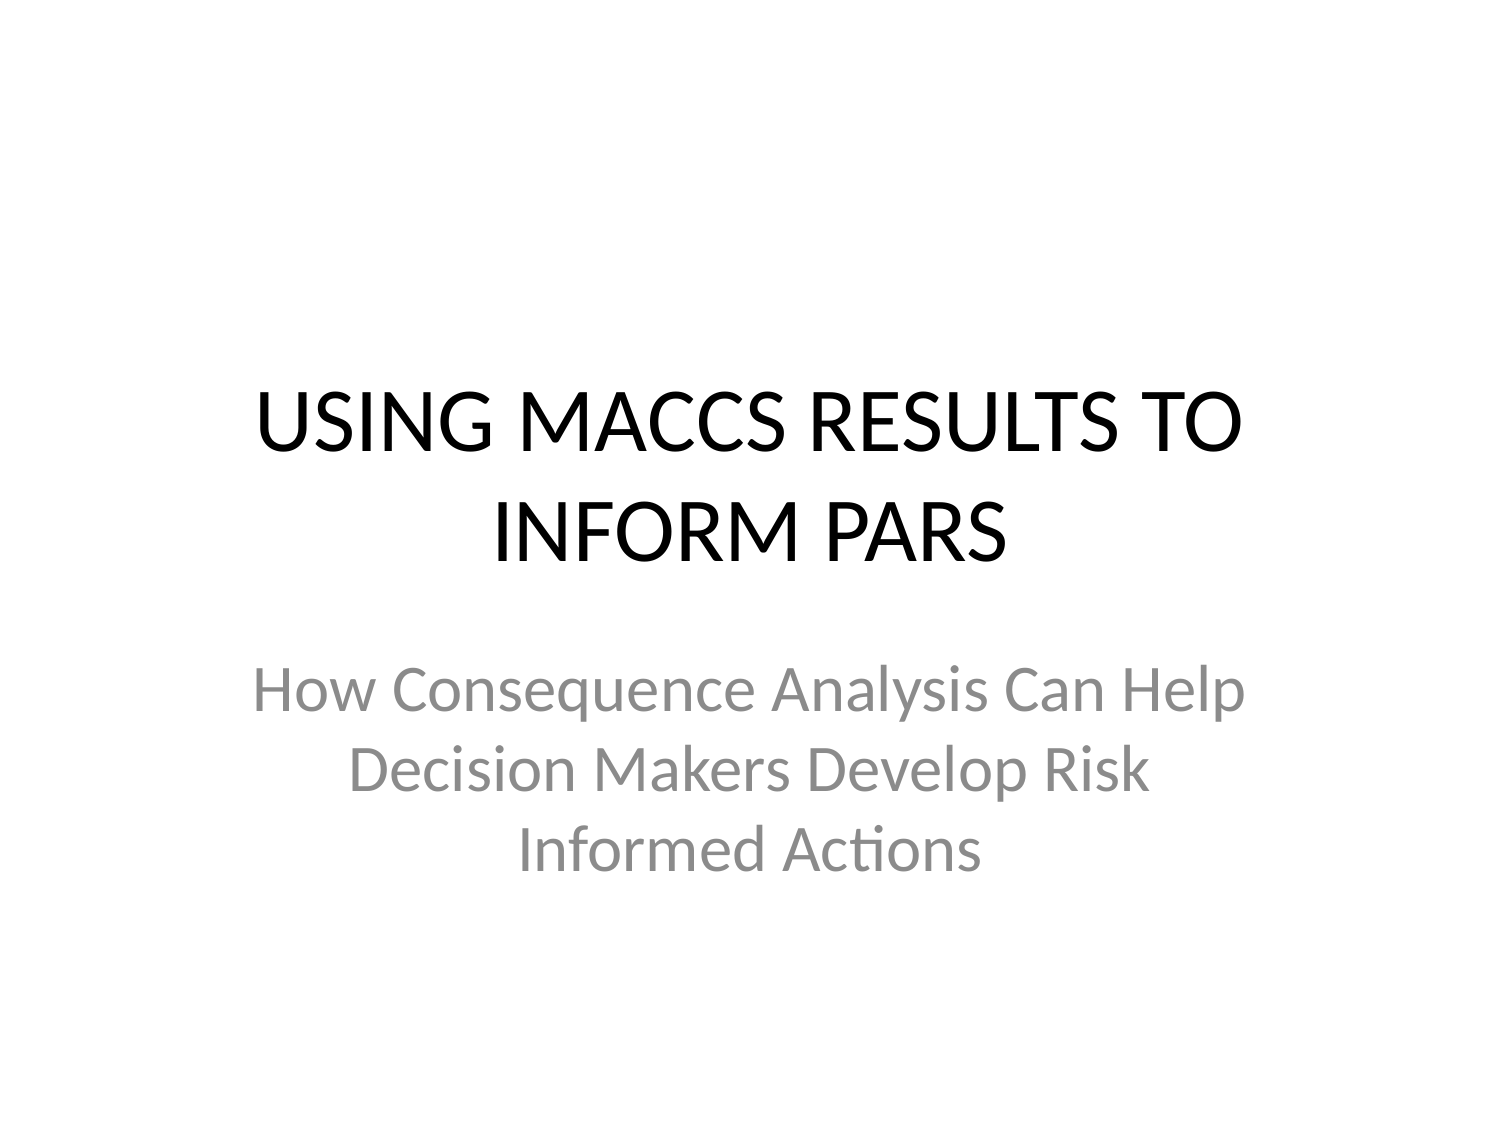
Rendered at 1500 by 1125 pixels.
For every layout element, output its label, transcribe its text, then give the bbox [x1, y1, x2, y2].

subtitle How Consequence Analysis Can Help Decision Makers Develop Risk Informed Actions [225, 637, 1275, 925]
title USING MACCS RESULTS TO INFORM PARS [112, 349, 1388, 591]
